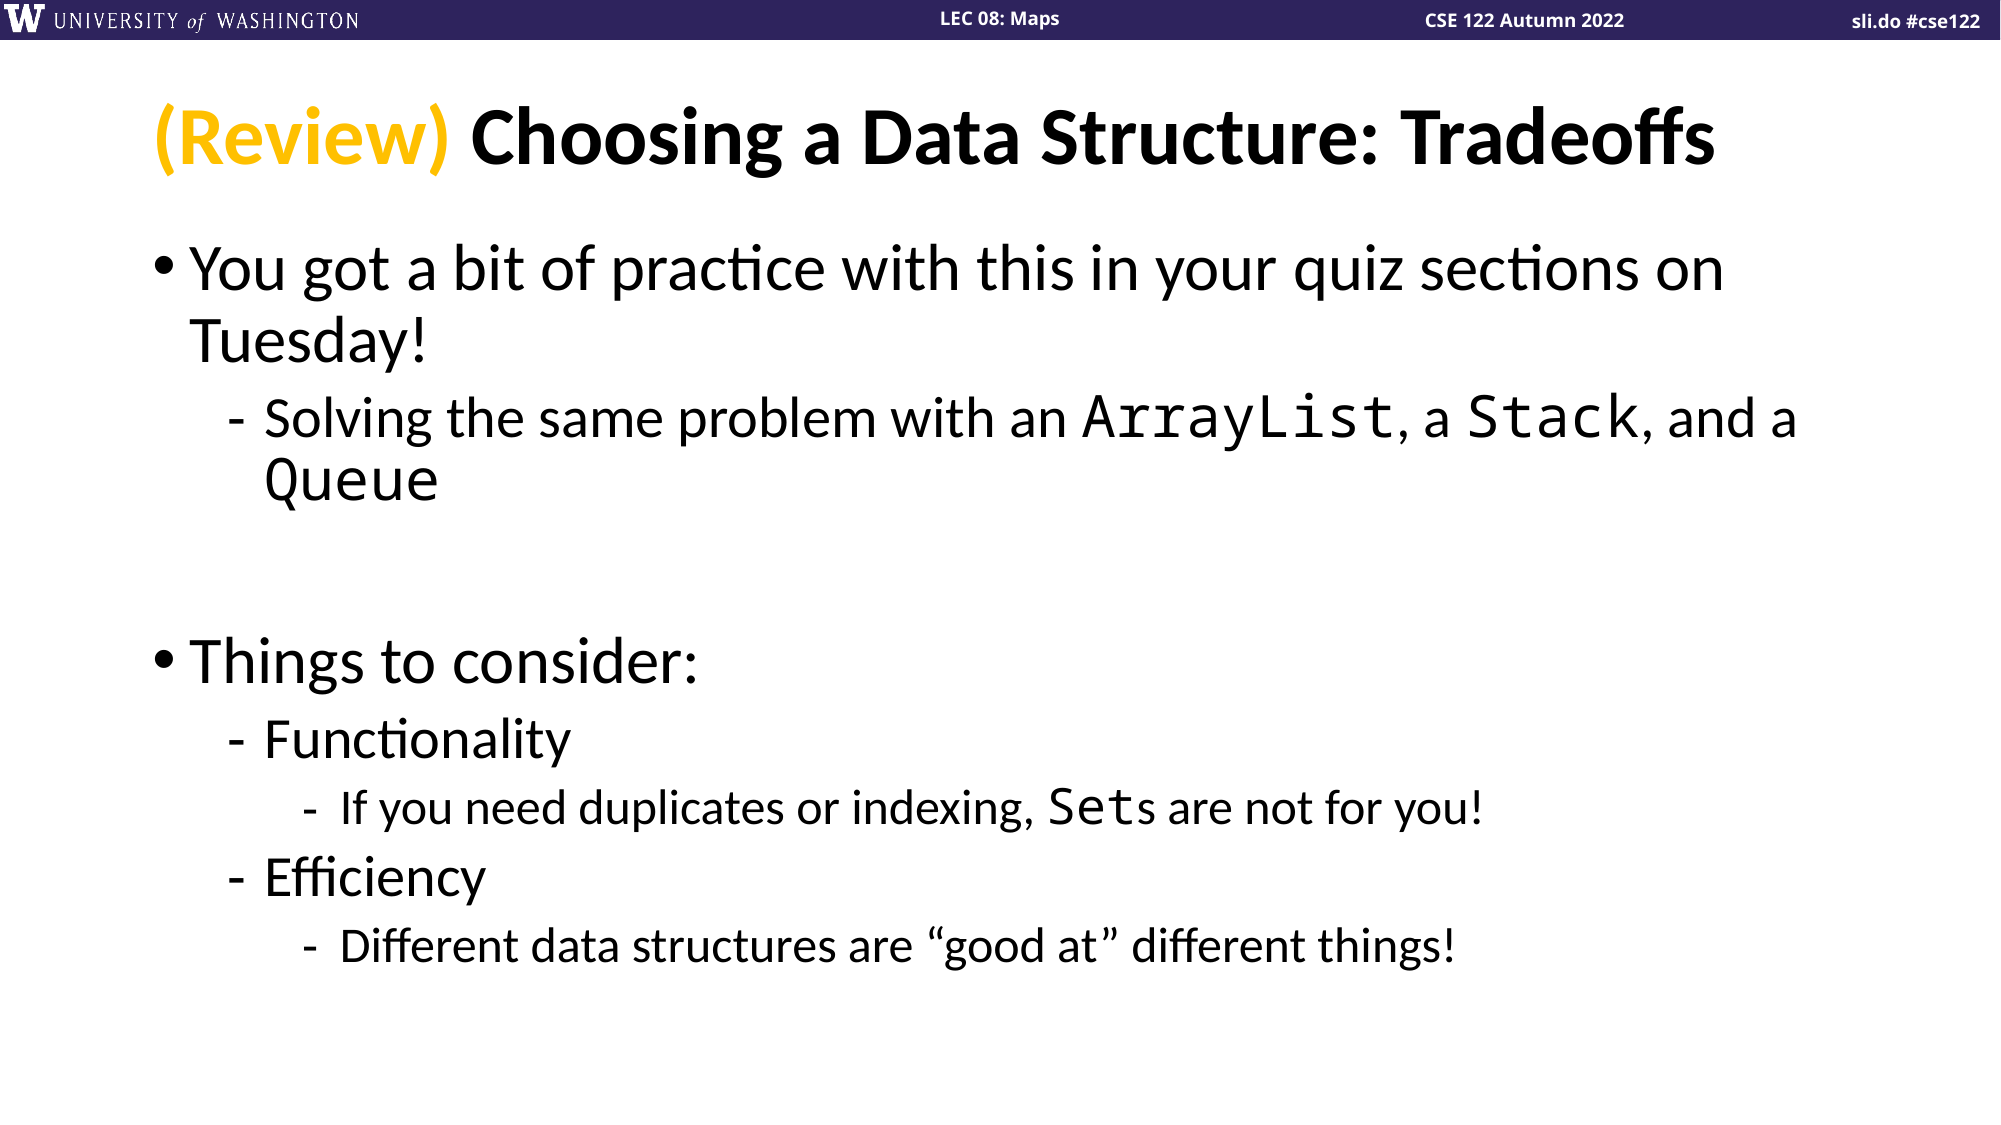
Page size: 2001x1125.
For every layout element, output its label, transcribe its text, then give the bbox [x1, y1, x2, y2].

picture [4, 4, 358, 33]
list You got a bit of practice with this in your quiz sections on Tuesday! Solving the same problem with an ArrayList, a Stack, and a Queue Things to consider: Functionality If you need duplicates or indexing, Sets are not for you! Efficiency Different data structures are “good at” different things! [137, 224, 1911, 1014]
title (Review) Choosing a Data Structure: Tradeoffs [137, 74, 1863, 200]
